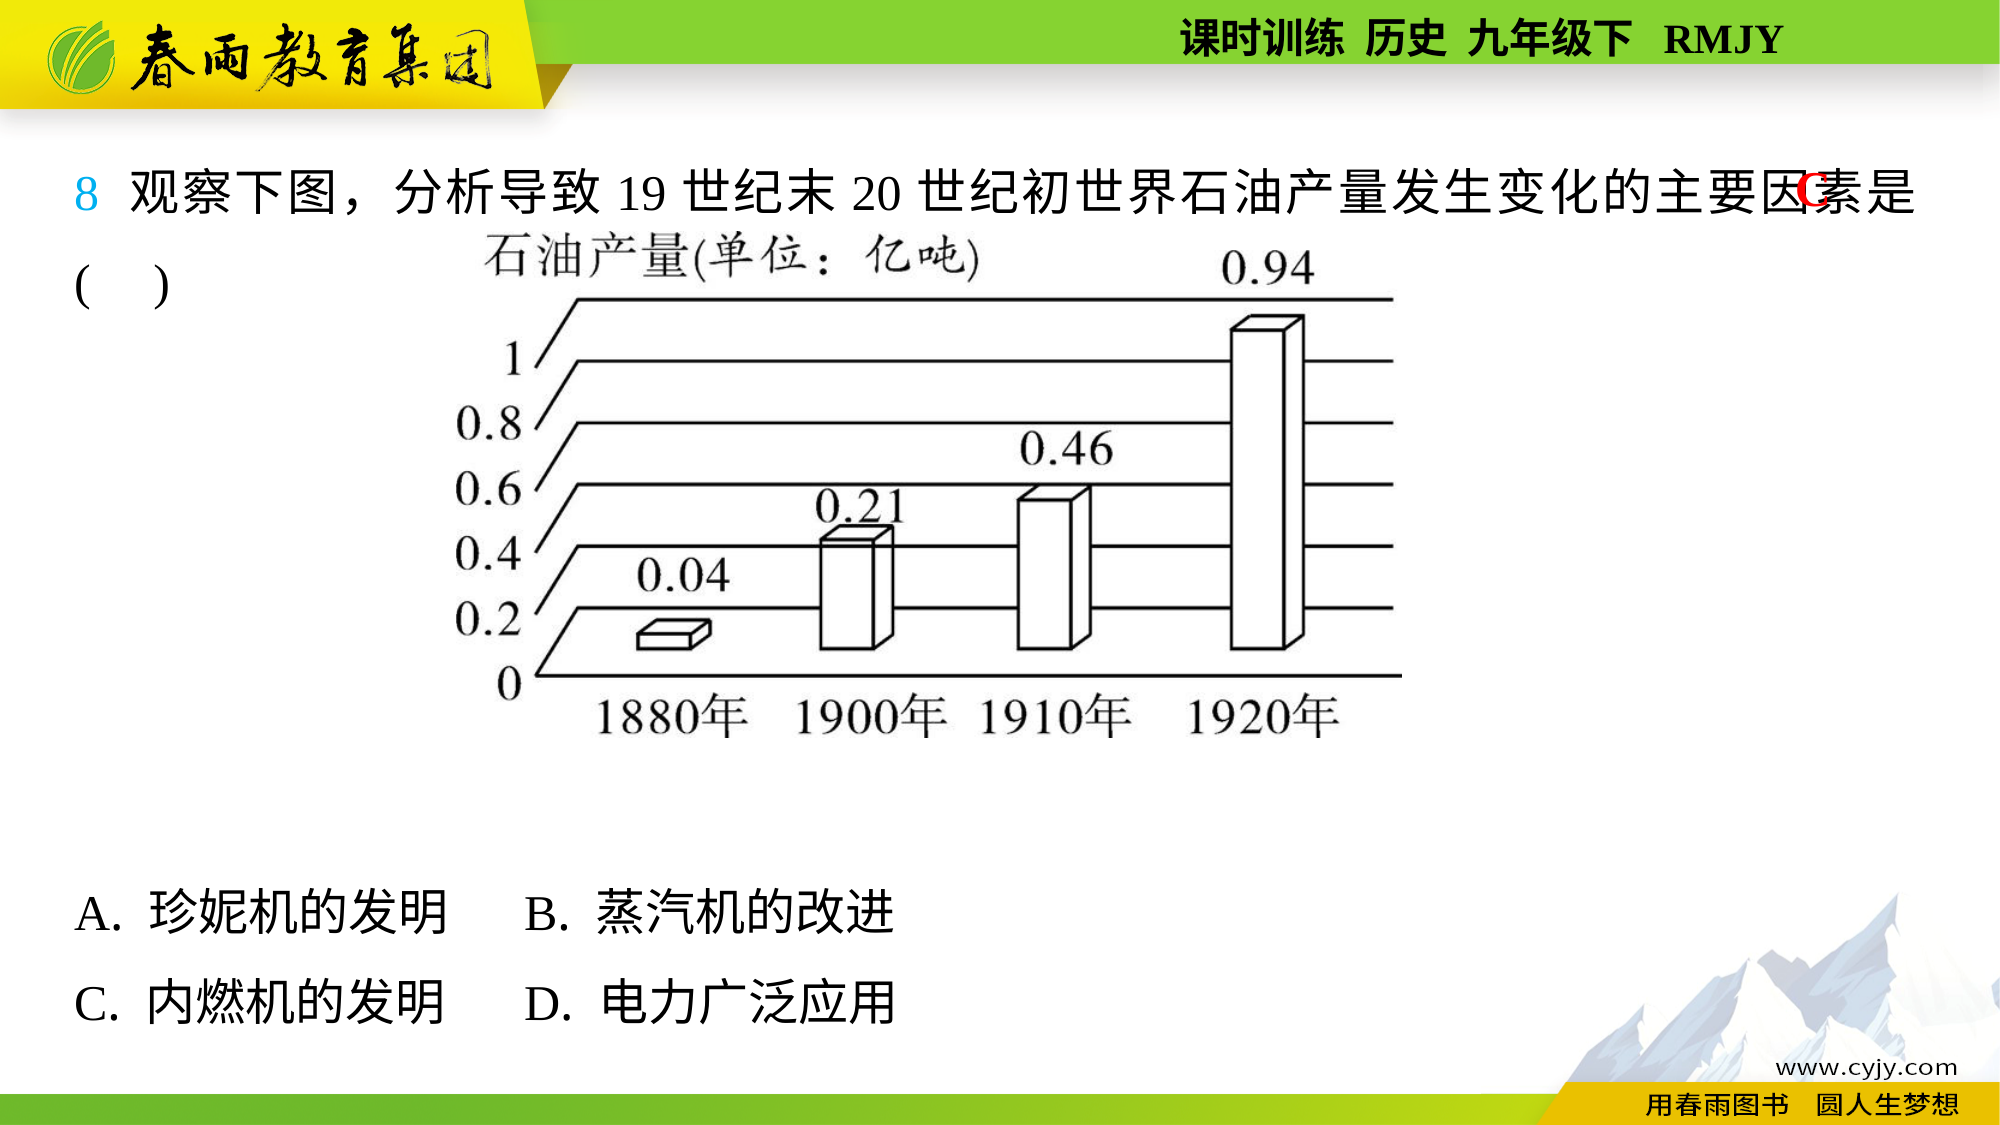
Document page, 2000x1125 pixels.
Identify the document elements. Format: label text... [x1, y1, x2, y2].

list 8 观察下图，分析导致19世纪末20世纪初世界石油产量发生变化的主要因素是( ) A. 珍妮机的发明 B. 蒸汽机的改进 C. 内燃机的发明 D. 电力广泛应用 [59, 122, 1944, 956]
text_box C [1779, 148, 1846, 224]
picture [0, 0, 2000, 1125]
